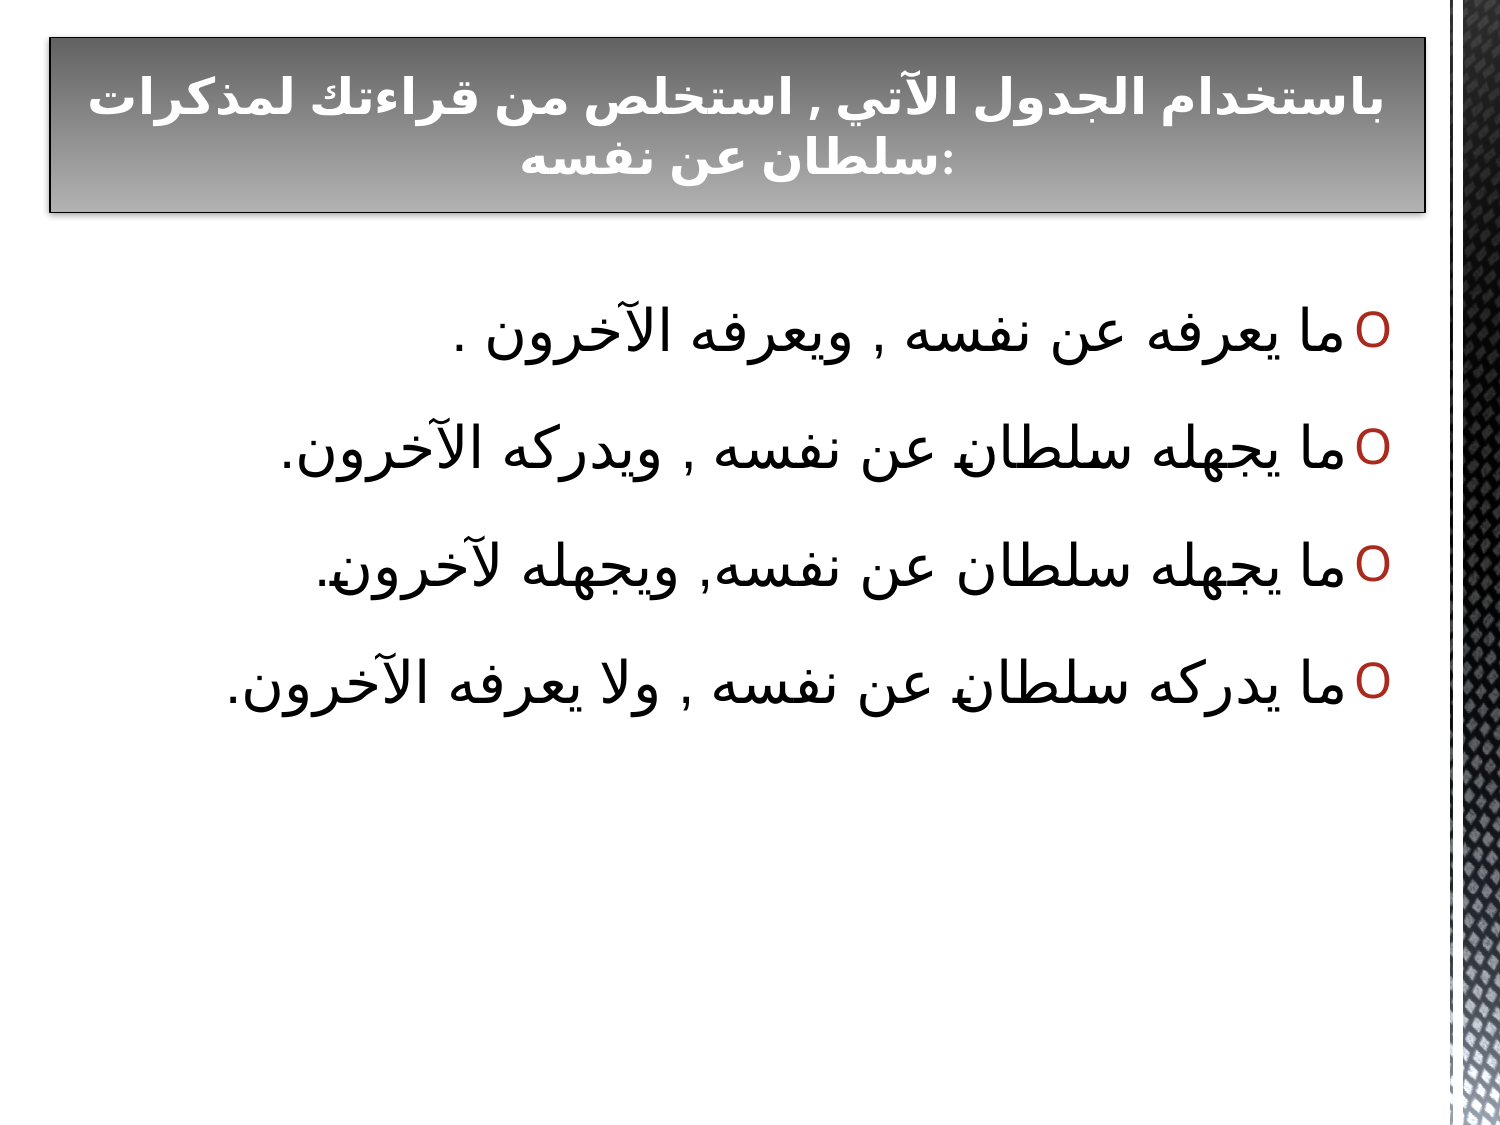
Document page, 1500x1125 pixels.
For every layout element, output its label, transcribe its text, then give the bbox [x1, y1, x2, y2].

picture [1447, 0, 1500, 1125]
text_box ما يعرفه عن نفسه , ويعرفه الآخرون . ما يجهله سلطان عن نفسه , ويدركه الآخرون. ما يجهله سلطان عن نفسه, ويجهله لآخرون. ما يدركه سلطان عن نفسه , ولا يعرفه الآخرون. [162, 249, 1403, 875]
title باستخدام الجدول الآتي , استخلص من قراءتك لمذكرات سلطان عن نفسه: [49, 37, 1426, 213]
